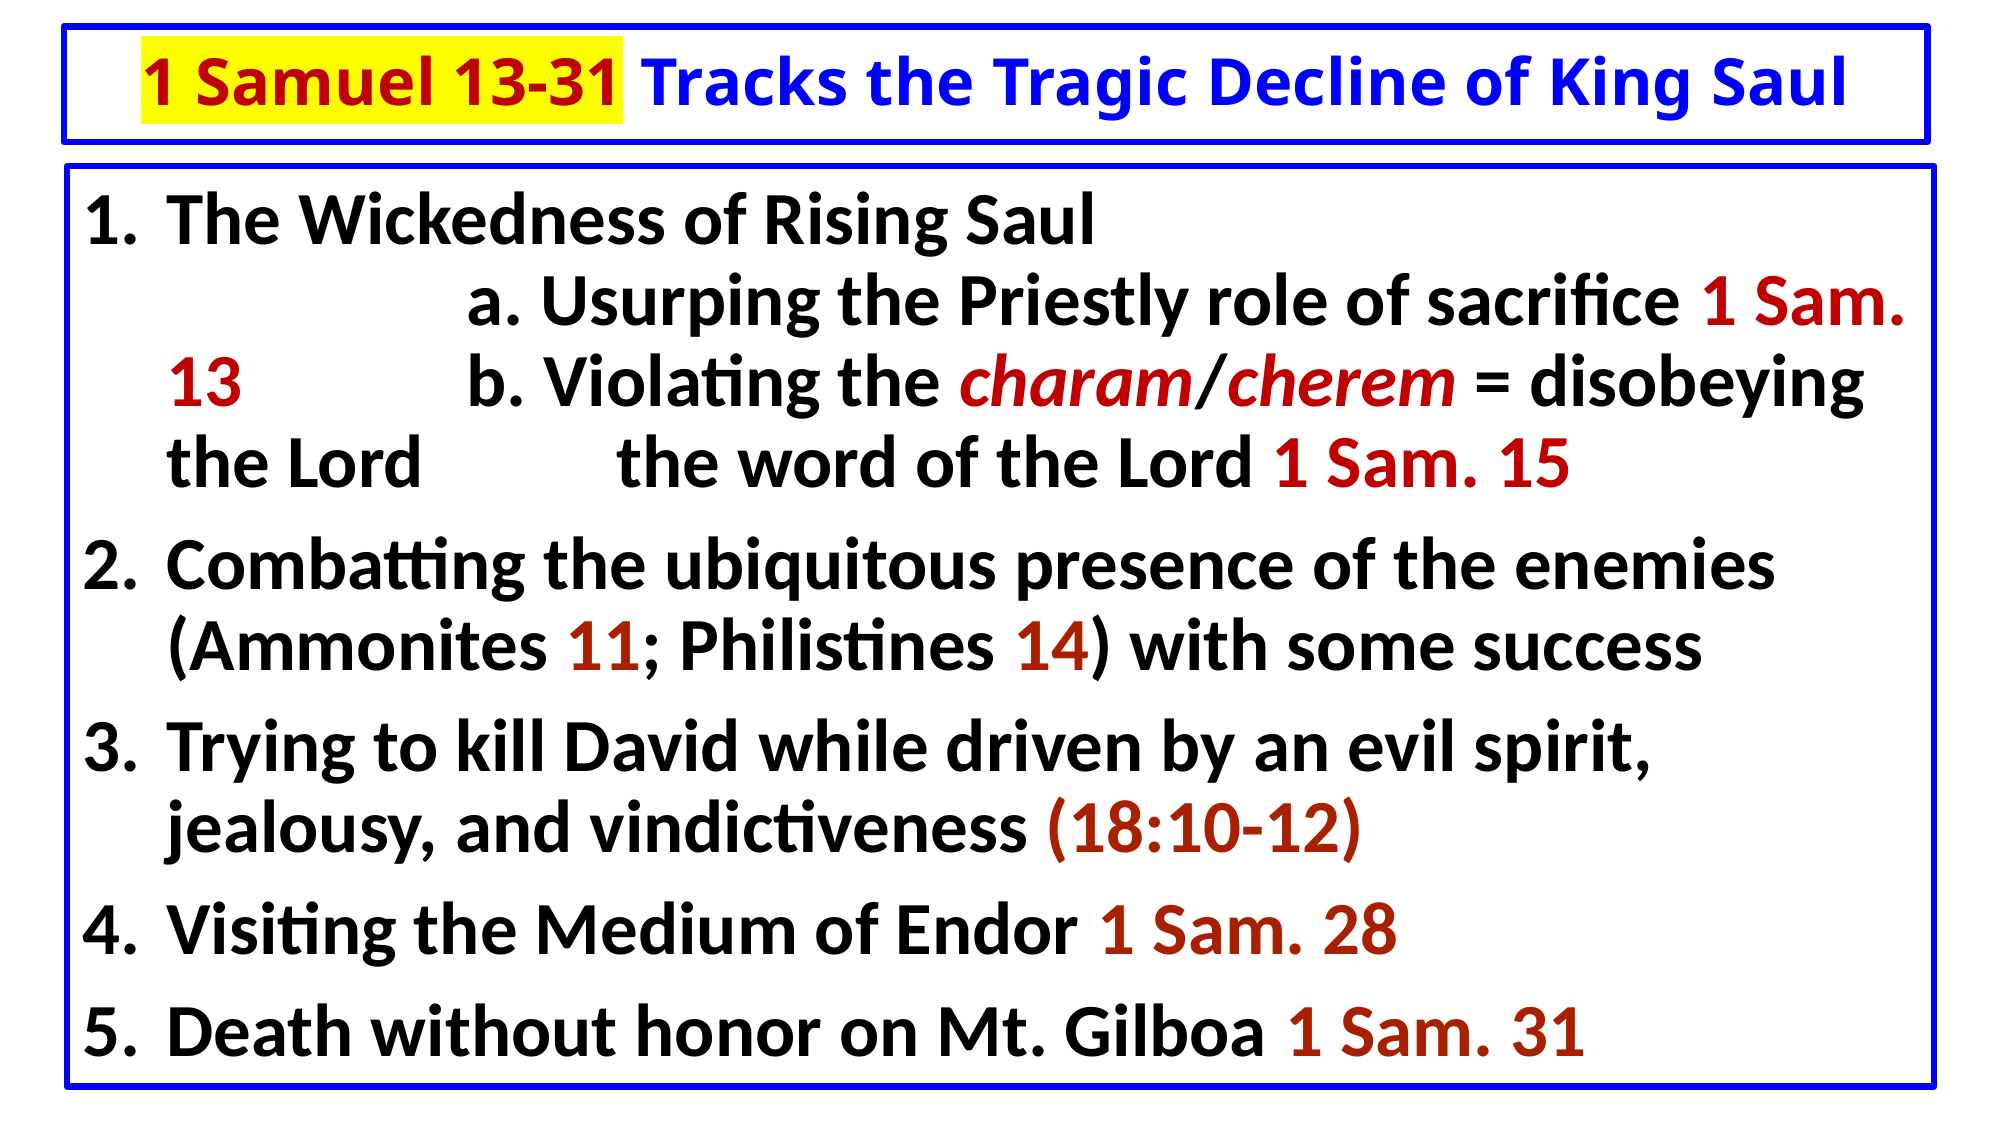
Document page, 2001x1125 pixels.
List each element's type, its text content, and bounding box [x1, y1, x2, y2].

title 1 Samuel 13-31 Tracks the Tragic Decline of King Saul [63, 26, 1928, 142]
list The Wickedness of Rising Saul a. Usurping the Priestly role of sacrifice 1 Sam. 13 b. Violating the charam/cherem = disobeying the Lord the word of the Lord 1 Sam. 15 Combatting the ubiquitous presence of the enemies (Ammonites 11; Philistines 14) with some success Trying to kill David while driven by an evil spirit, jealousy, and vindictiveness (18:10-12) Visiting the Medium of Endor 1 Sam. 28 Death without honor on Mt. Gilboa 1 Sam. 31 [67, 165, 1934, 1087]
